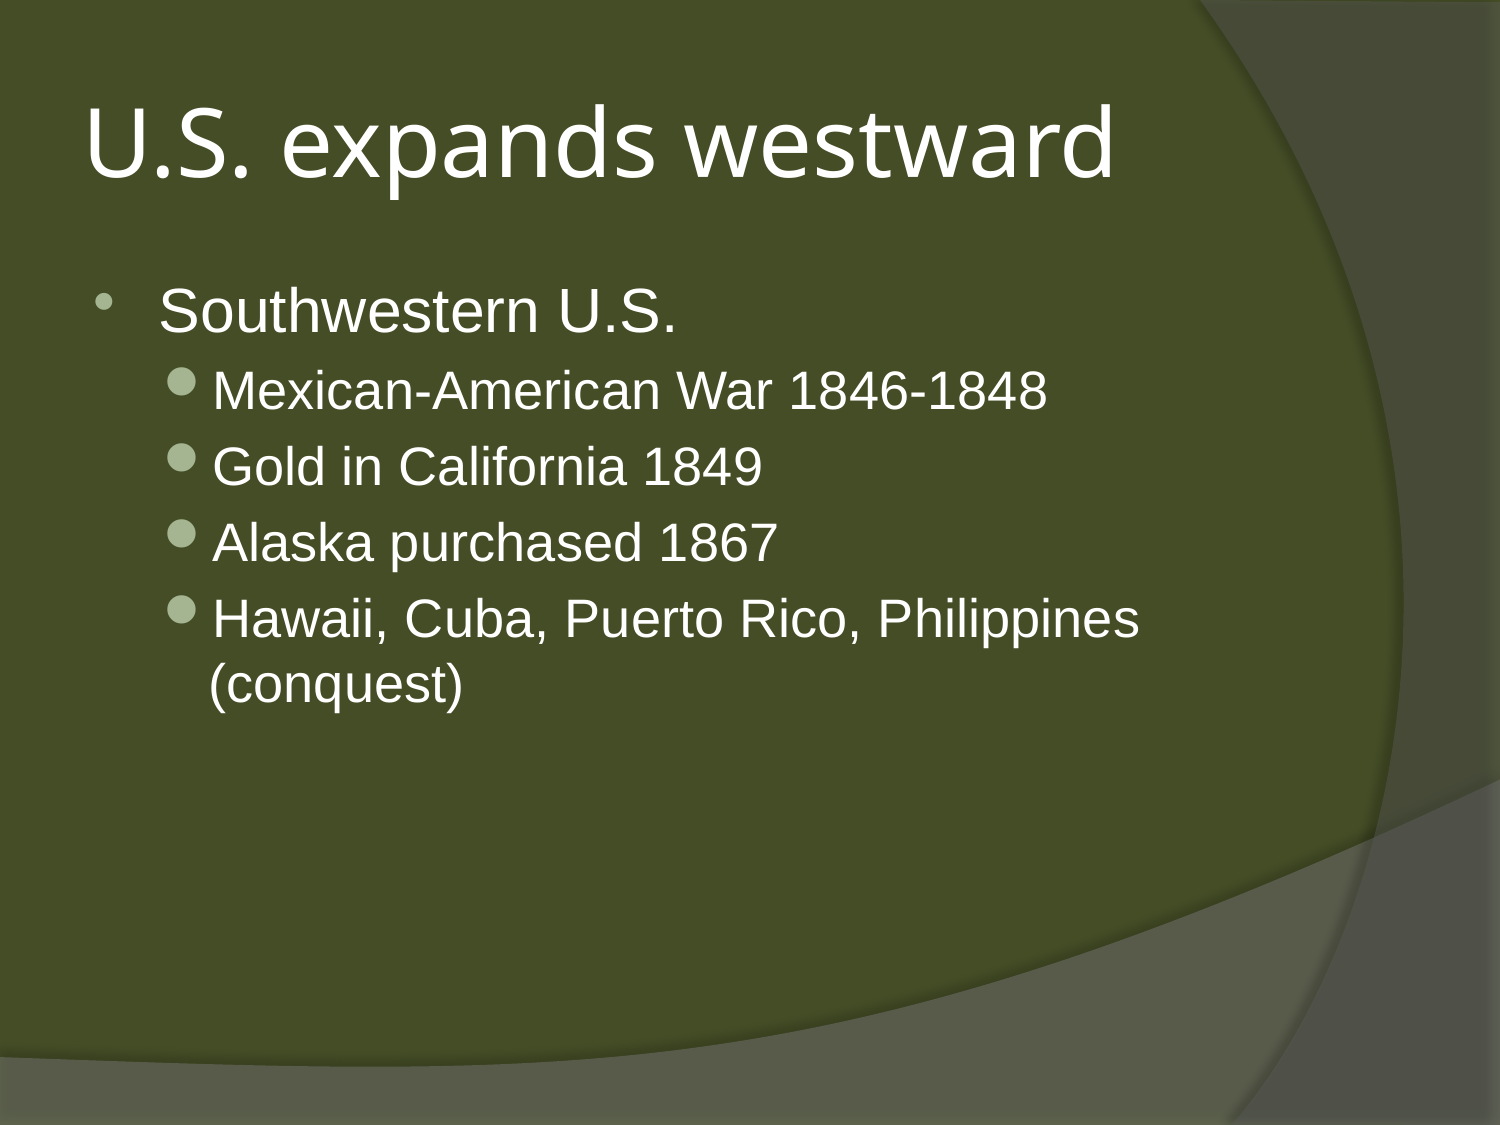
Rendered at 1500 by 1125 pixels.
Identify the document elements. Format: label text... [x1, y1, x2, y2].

title U.S. expands westward [75, 45, 1300, 233]
list Southwestern U.S. Mexican-American War 1846-1848 Gold in California 1849 Alaska purchased 1867 Hawaii, Cuba, Puerto Rico, Philippines (conquest) [75, 262, 1300, 1005]
